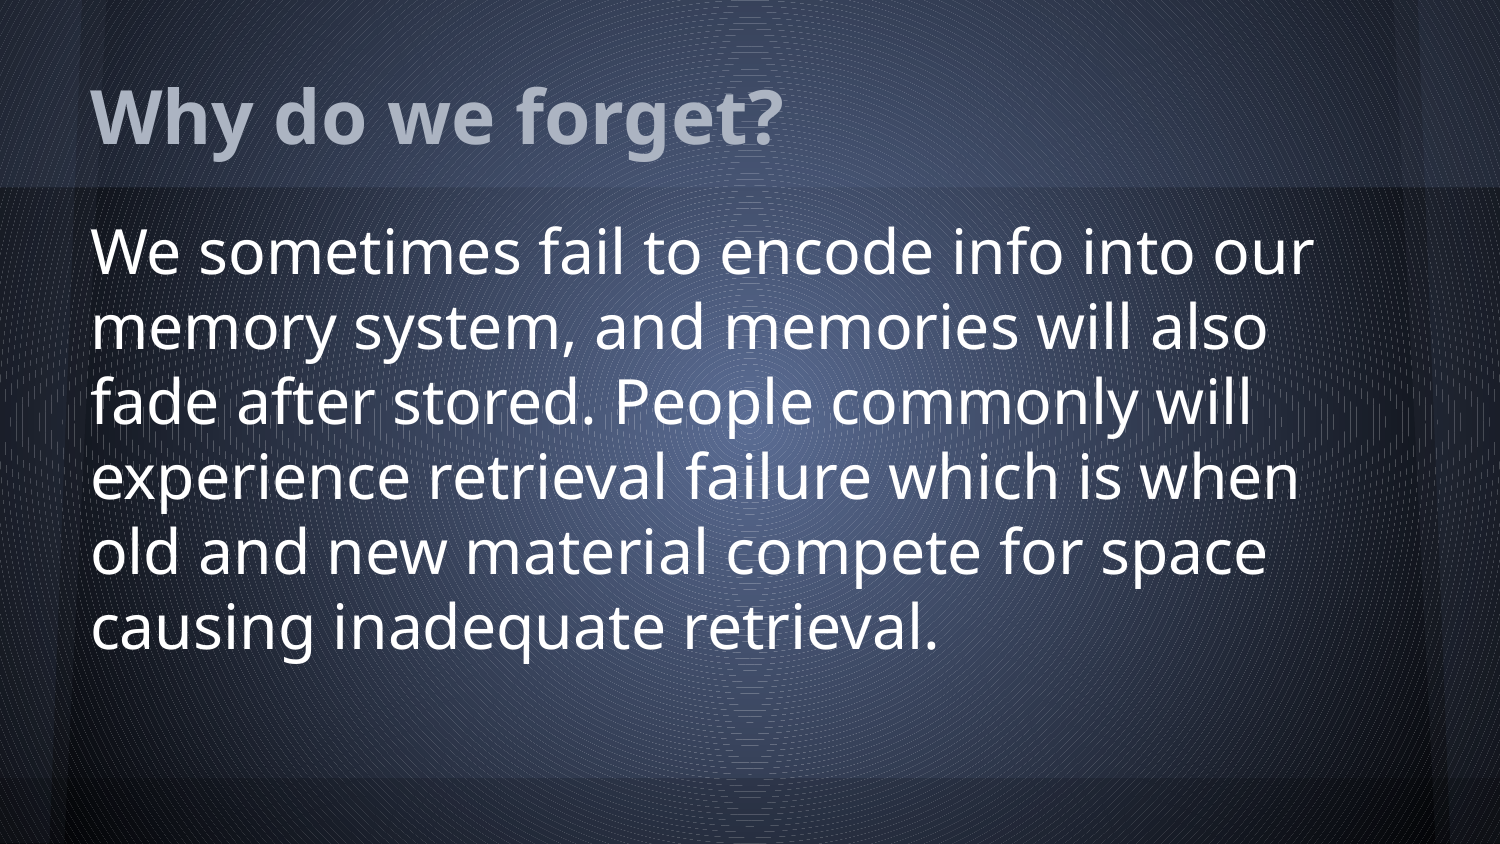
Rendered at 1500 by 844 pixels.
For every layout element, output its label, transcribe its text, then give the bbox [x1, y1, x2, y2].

title Why do we forget? [75, 33, 1425, 175]
list We sometimes fail to encode info into our memory system, and memories will also fade after stored. People commonly will experience retrieval failure which is when old and new material compete for space causing inadequate retrieval. [75, 196, 1425, 808]
